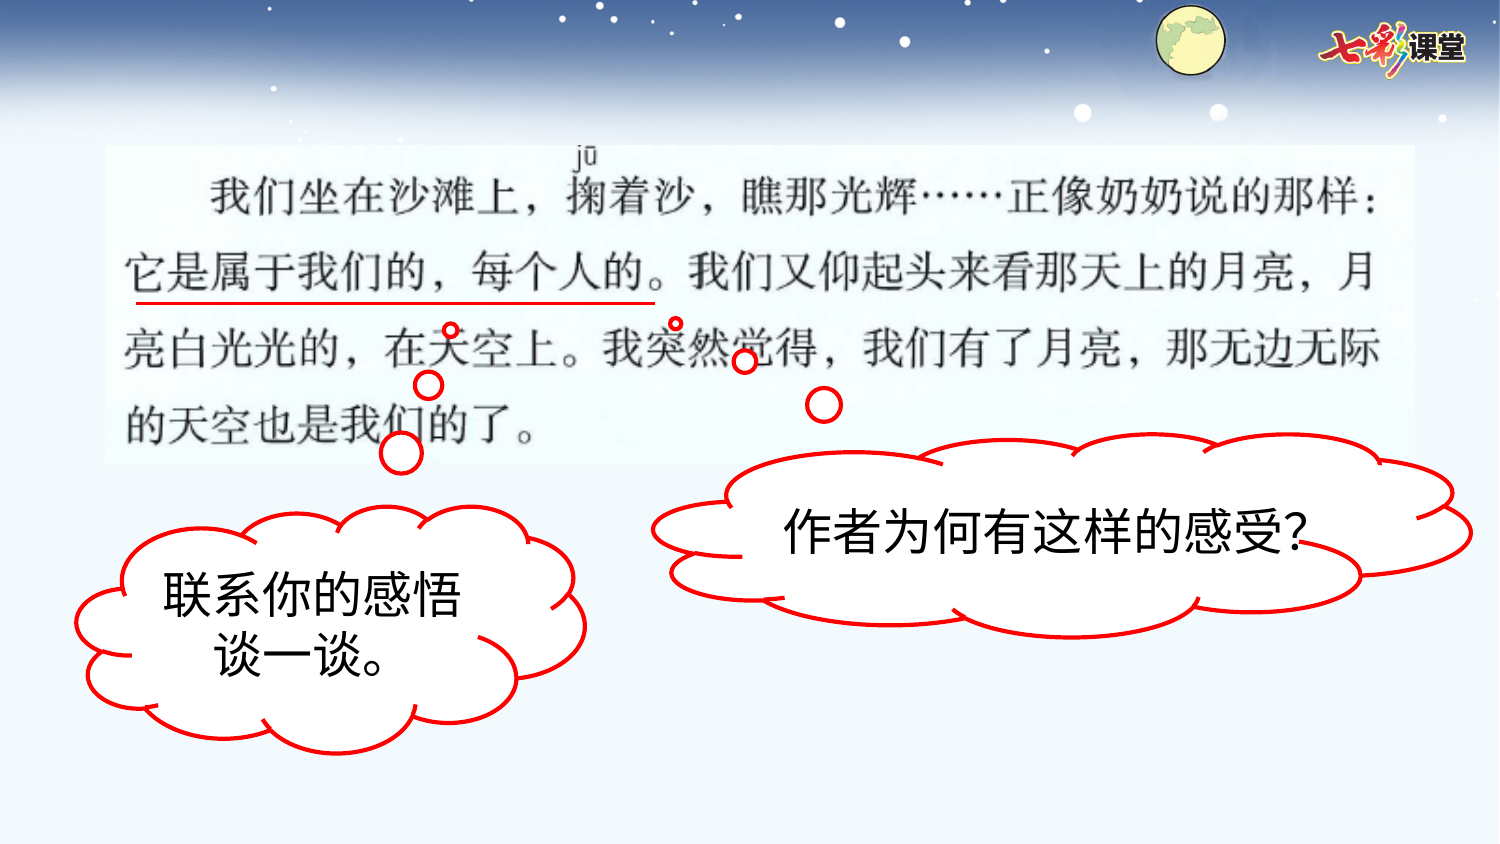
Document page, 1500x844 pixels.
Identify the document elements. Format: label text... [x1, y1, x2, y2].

picture [0, 0, 1500, 844]
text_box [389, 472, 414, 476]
text_box 联系你的感悟谈一谈。 [74, 504, 587, 756]
text_box 作者为何有这样的感受？ [650, 465, 1473, 640]
